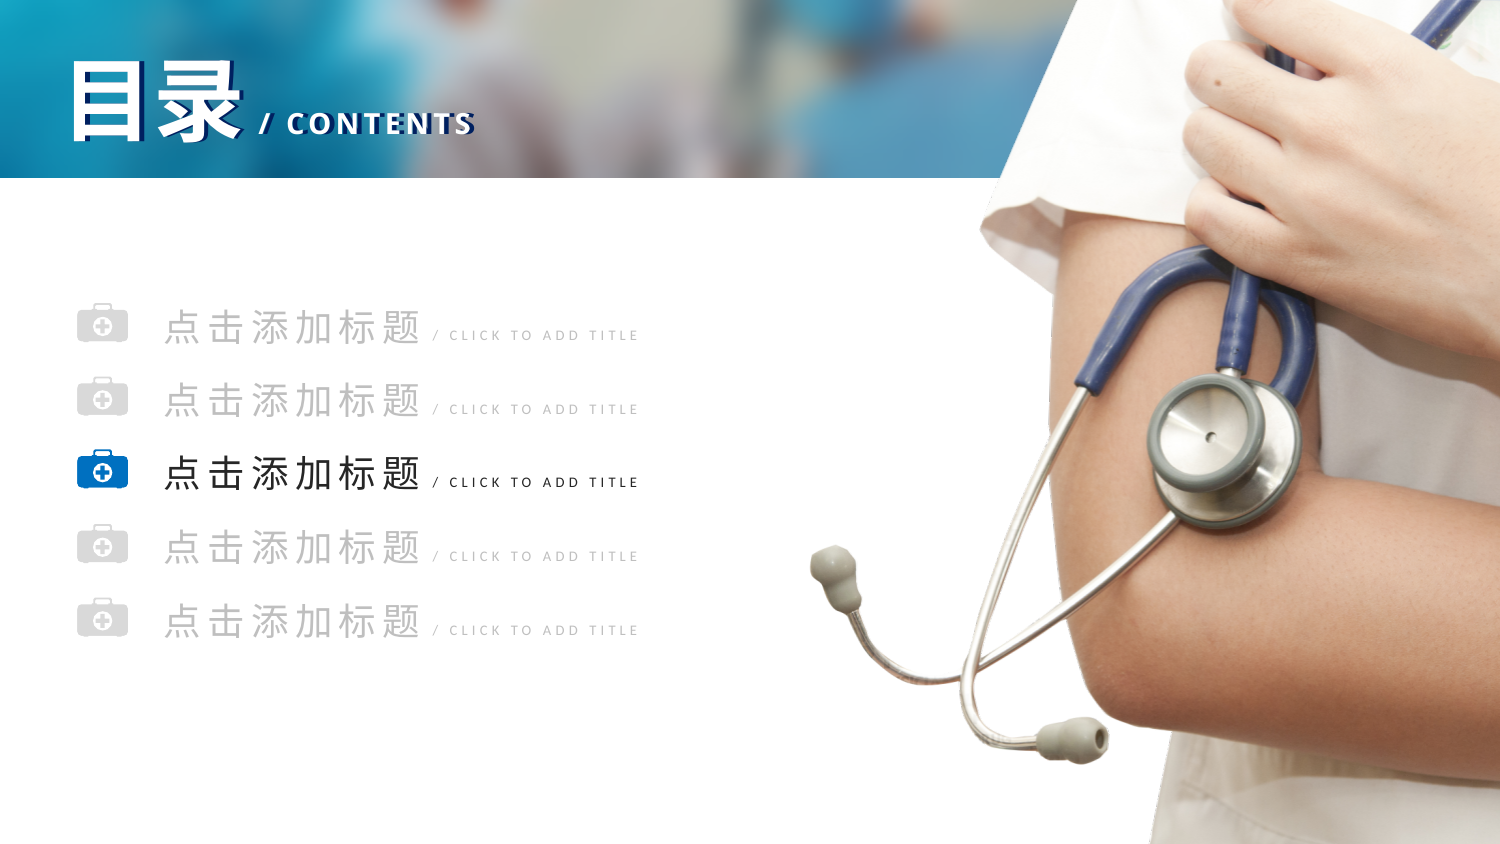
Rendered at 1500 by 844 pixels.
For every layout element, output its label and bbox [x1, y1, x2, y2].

text_box [46, 35, 498, 163]
text_box [77, 369, 787, 431]
text_box [77, 442, 787, 504]
text_box [77, 516, 808, 578]
text_box [77, 590, 808, 652]
text_box [77, 295, 787, 357]
picture [0, 0, 1500, 844]
